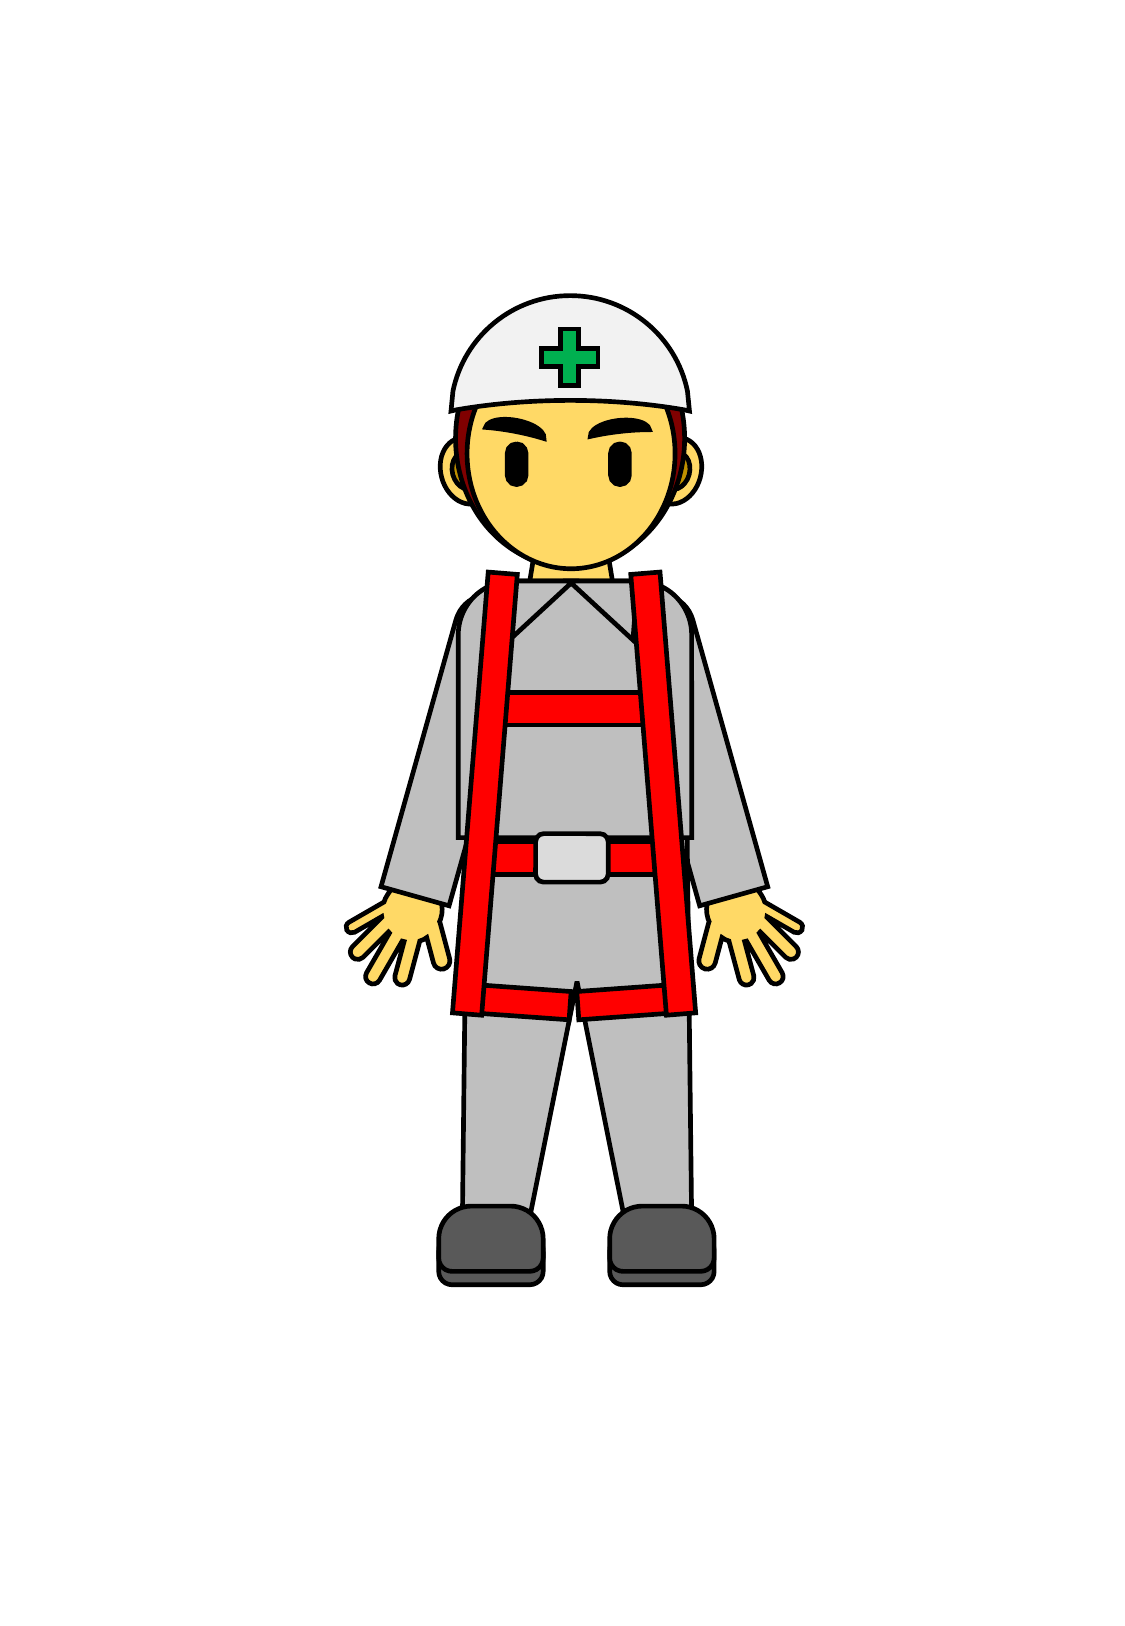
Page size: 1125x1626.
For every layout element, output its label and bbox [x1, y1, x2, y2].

text_box [348, 295, 801, 1286]
